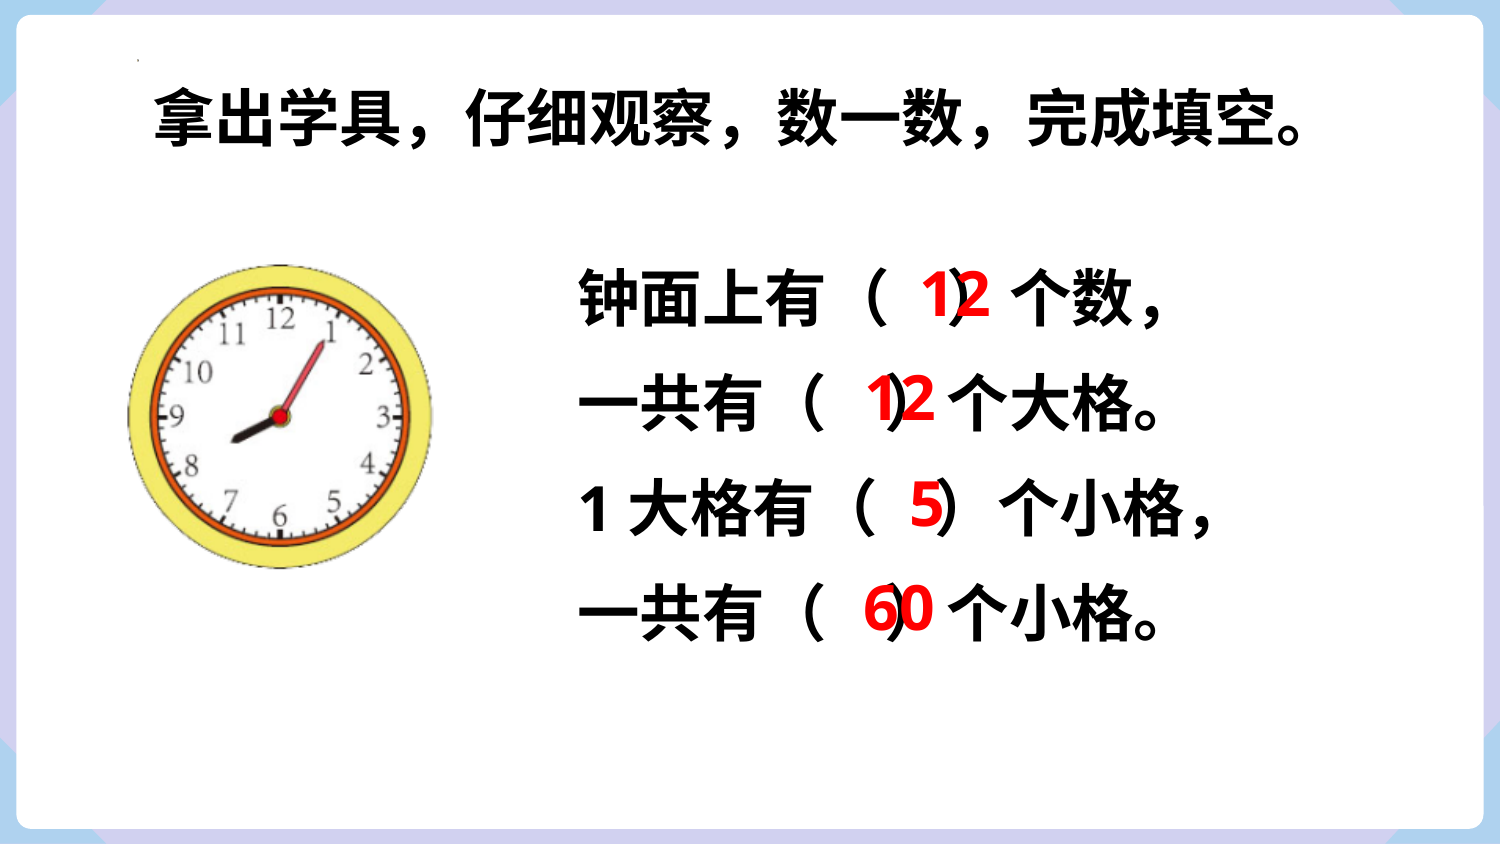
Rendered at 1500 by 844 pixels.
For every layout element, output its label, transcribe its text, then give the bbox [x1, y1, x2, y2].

text_box 5 [894, 457, 1003, 547]
text_box 60 [848, 561, 957, 651]
text_box 拿出学具，仔细观察，数一数，完成填空。 [137, 71, 1323, 162]
picture [112, 221, 440, 610]
text_box 钟面上有（ ）个数， 一共有（ ）个大格。 1大格有（ ）个小格， 一共有（ ）个小格。 [562, 221, 1312, 657]
text_box 12 [849, 350, 958, 440]
text_box 12 [904, 246, 1013, 337]
